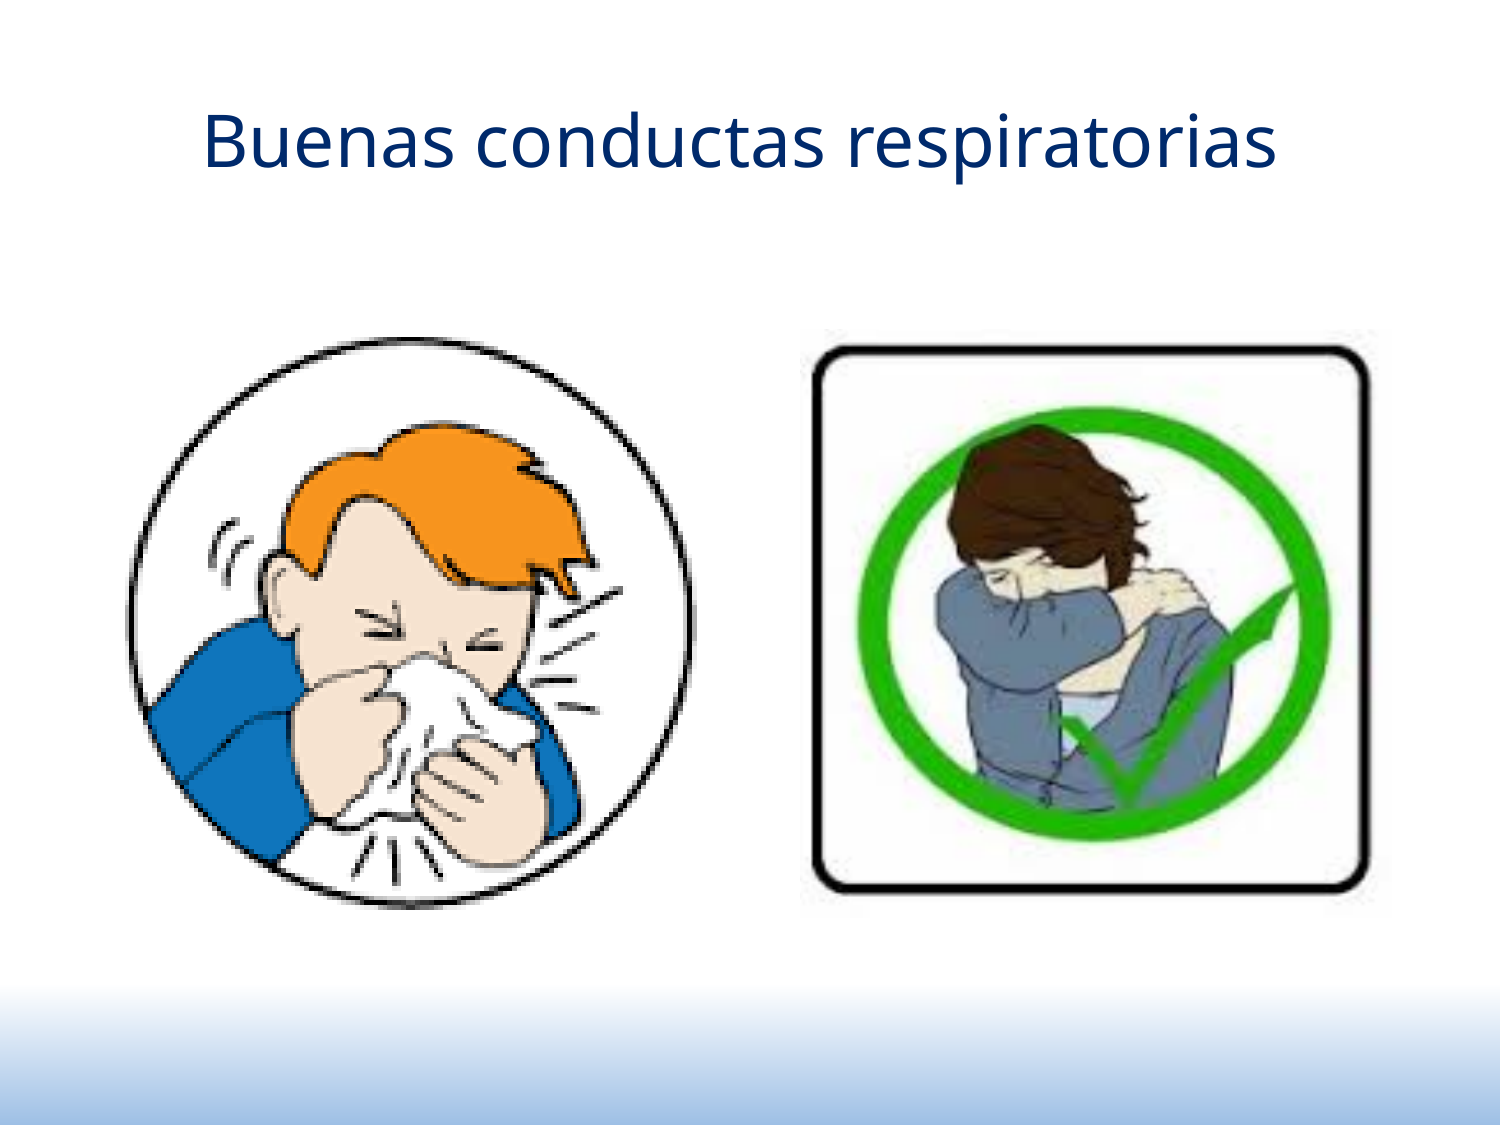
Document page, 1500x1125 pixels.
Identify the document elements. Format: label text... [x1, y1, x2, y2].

picture [124, 337, 698, 910]
picture [799, 329, 1393, 918]
title Buenas conductas respiratorias [75, 45, 1425, 233]
